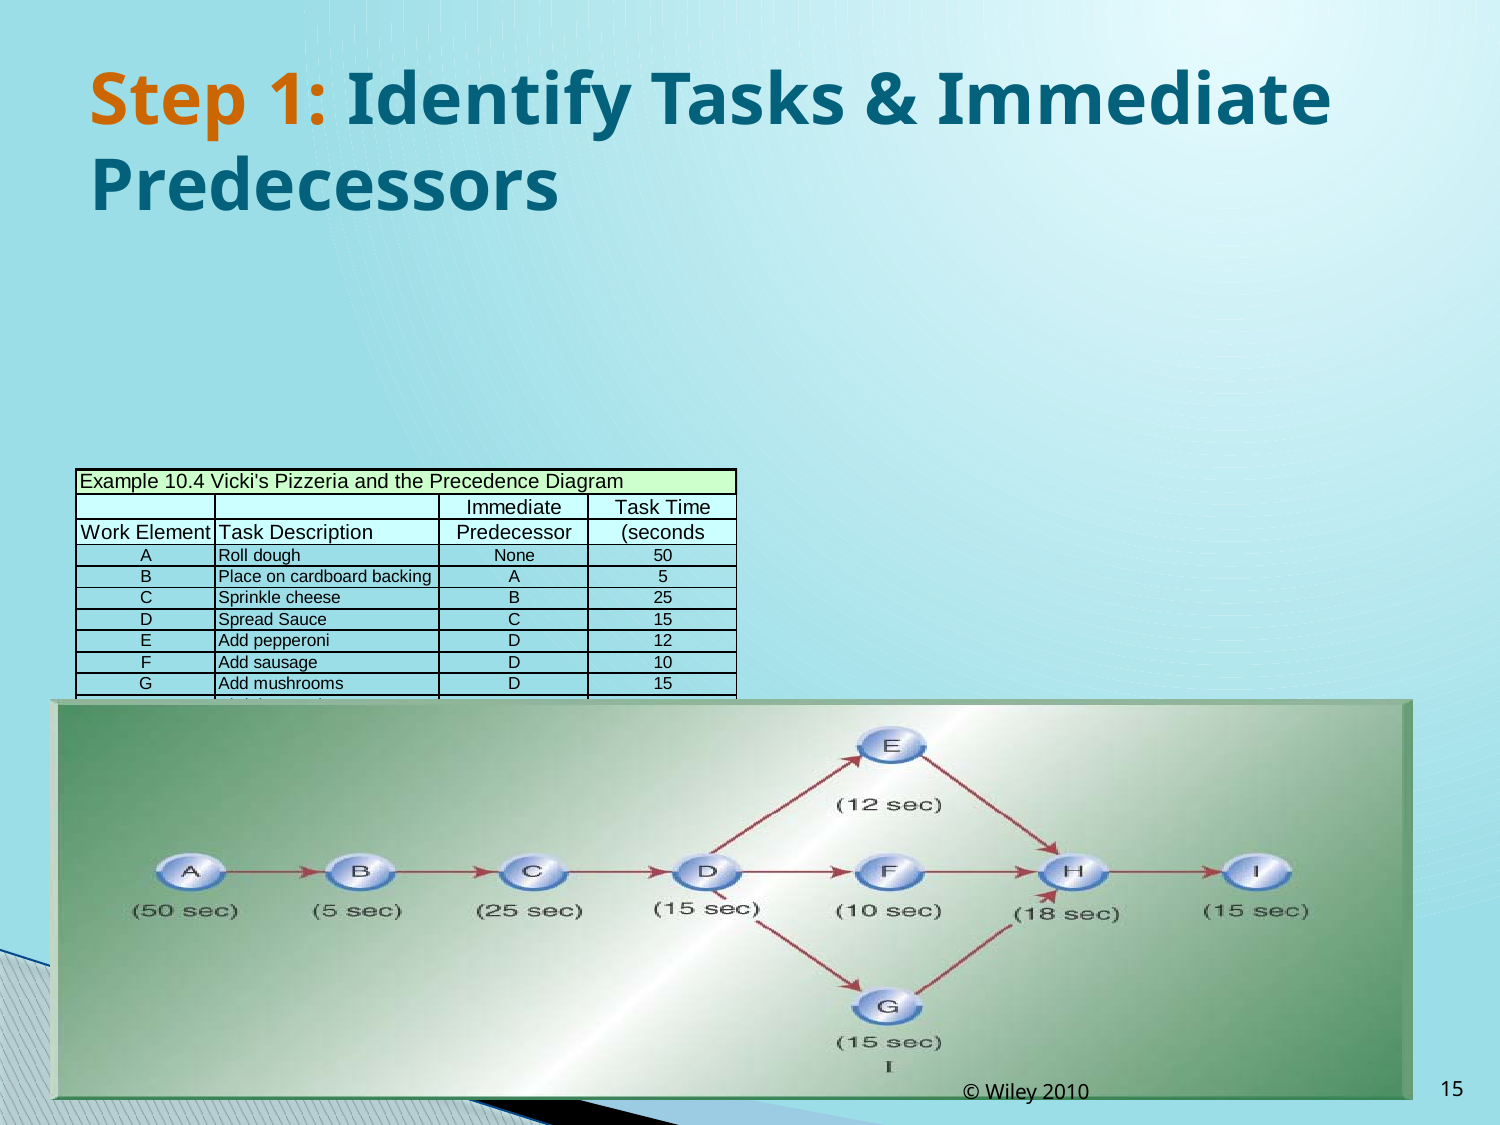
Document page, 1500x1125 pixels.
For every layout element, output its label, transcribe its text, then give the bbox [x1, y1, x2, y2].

slide_number 15 [1418, 1051, 1479, 1112]
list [49, 699, 1413, 1101]
title Step 1: Identify Tasks & Immediate Predecessors [75, 45, 1425, 233]
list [74, 467, 738, 699]
